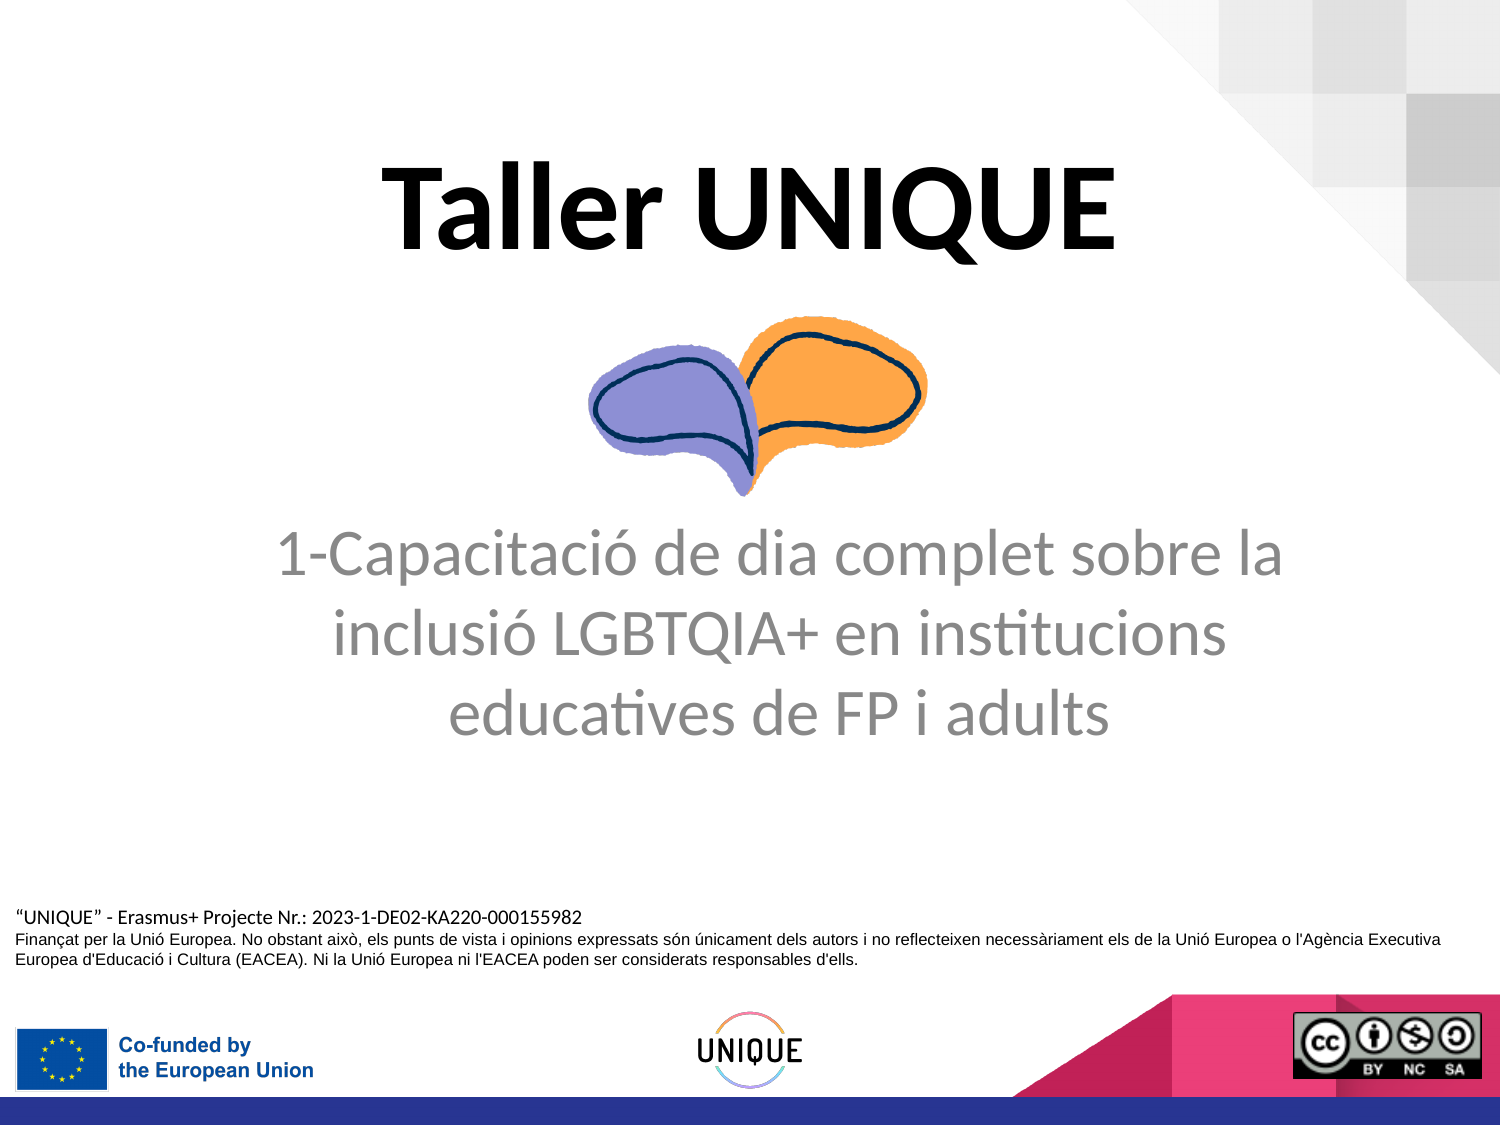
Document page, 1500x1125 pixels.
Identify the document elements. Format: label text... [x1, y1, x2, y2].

subtitle 1-Capacitació de dia complet sobre la inclusió LGBTQIA+ en institucions educatives de FP i adults [243, 501, 1316, 789]
picture [1125, 0, 1500, 375]
text_box “UNIQUE” - Erasmus+ Projecte Nr.: 2023-1-DE02-KA220-000155982 Finançat per la Unió Europea. No obstant això, els punts de vista i opinions expressats són únicament dels autors i no reflecteixen necessàriament els de la Unió Europea o l'Agència Executiva Europea d'Educació i Cultura (EACEA). Ni la Unió Europea ni l'EACEA poden ser considerats responsables d'ells. [0, 896, 1500, 977]
picture [557, 248, 961, 600]
title Taller UNIQUE [112, 79, 1388, 321]
picture [0, 993, 1500, 1125]
